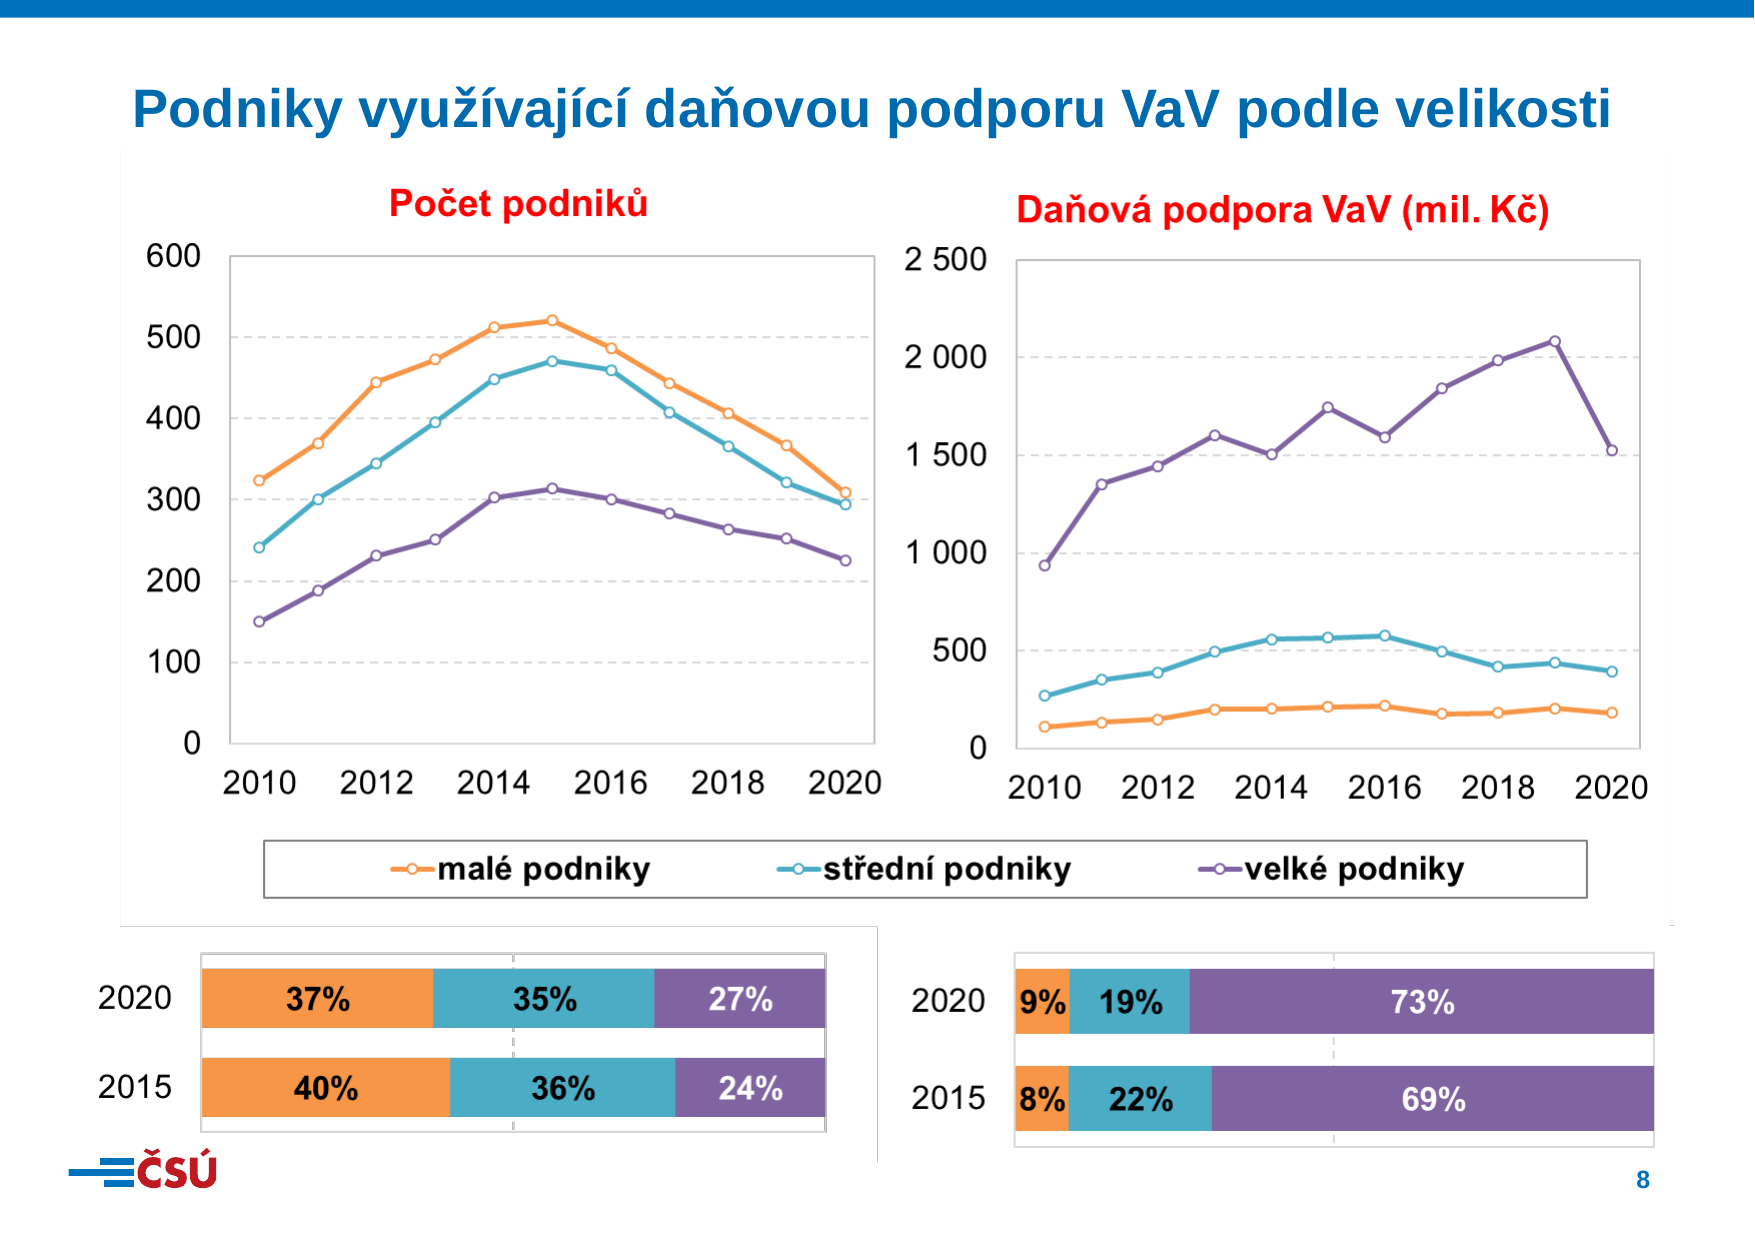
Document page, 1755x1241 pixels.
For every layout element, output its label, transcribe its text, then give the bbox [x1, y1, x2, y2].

list Podniky využívající daňovou podporu VaV podle velikosti [132, 73, 1740, 172]
picture [79, 150, 1675, 1164]
